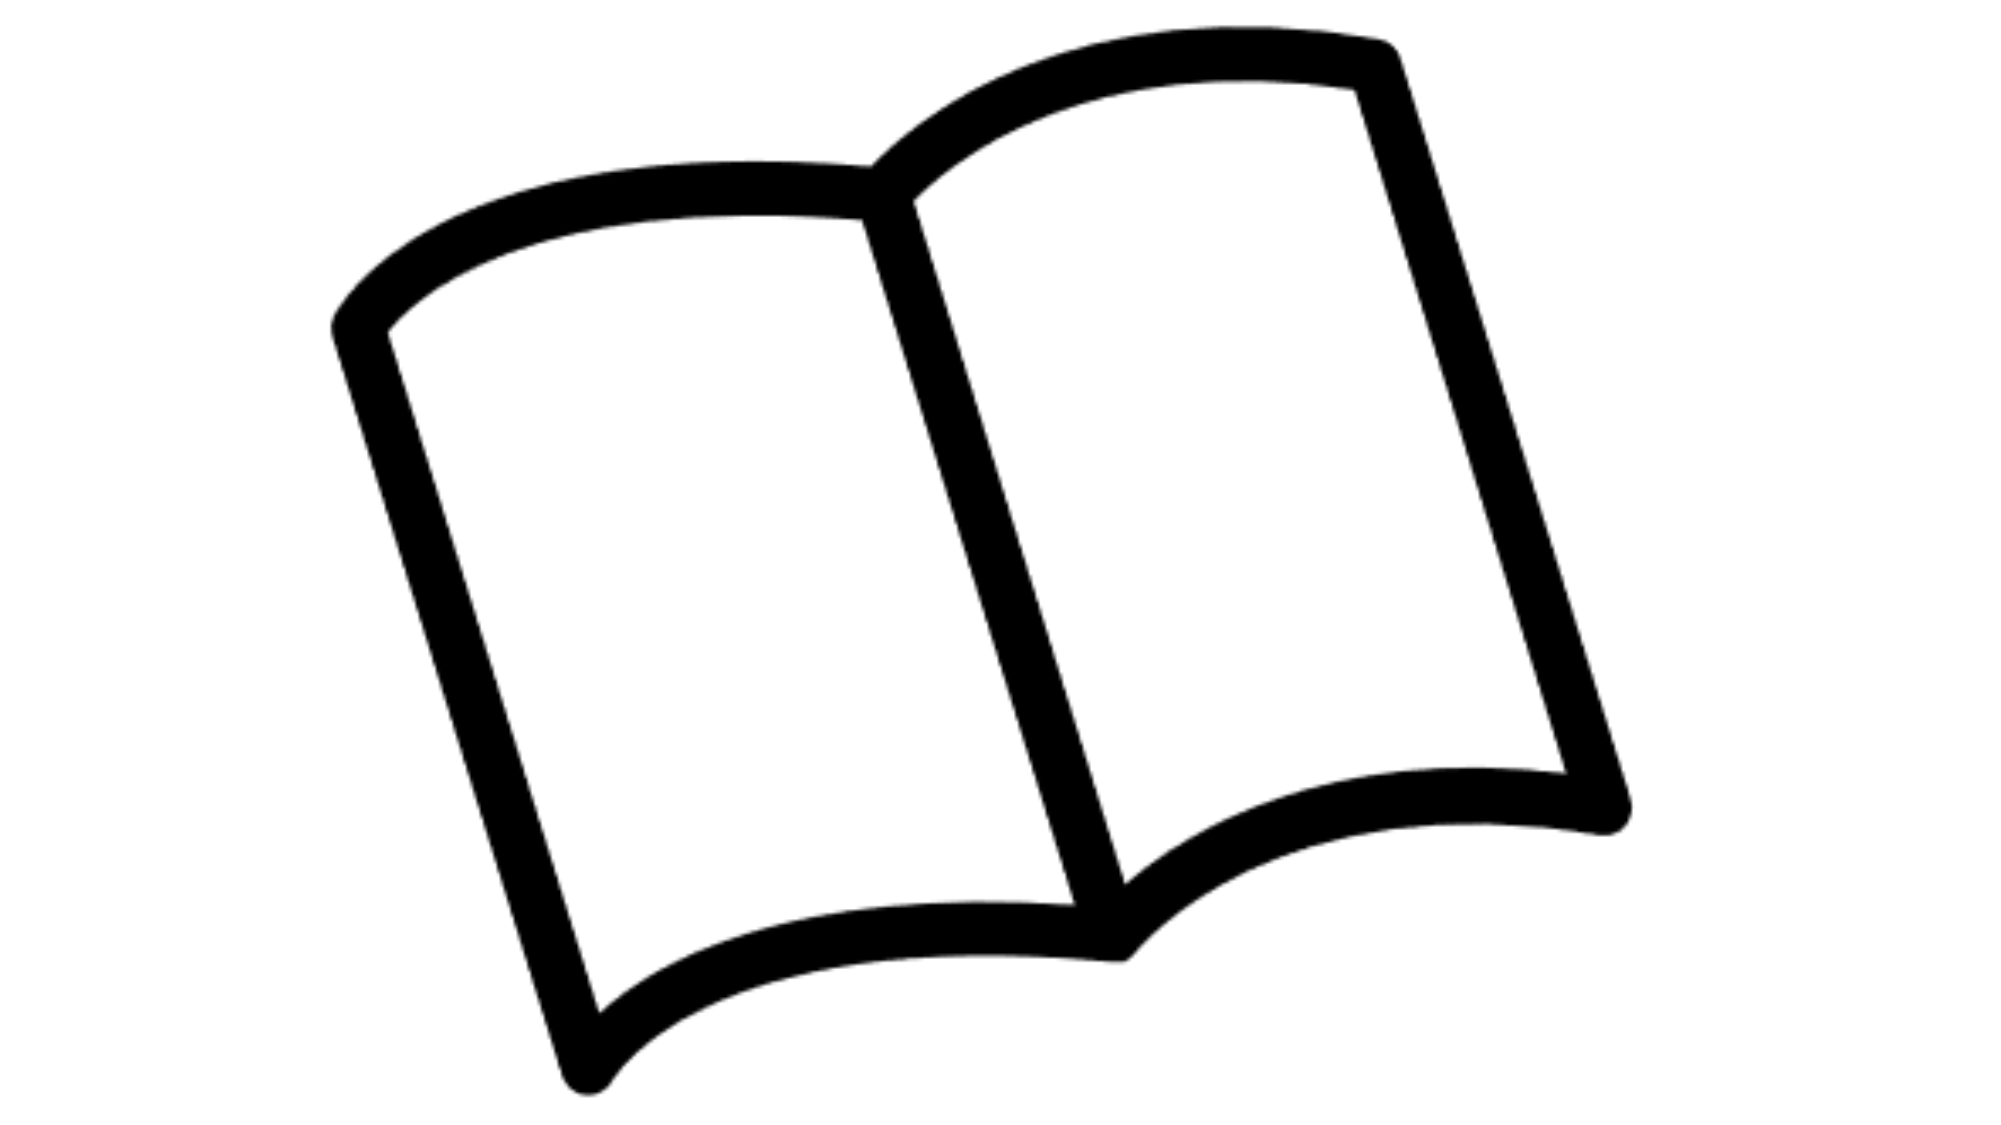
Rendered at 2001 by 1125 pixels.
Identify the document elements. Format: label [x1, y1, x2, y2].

picture [305, 0, 1660, 1125]
